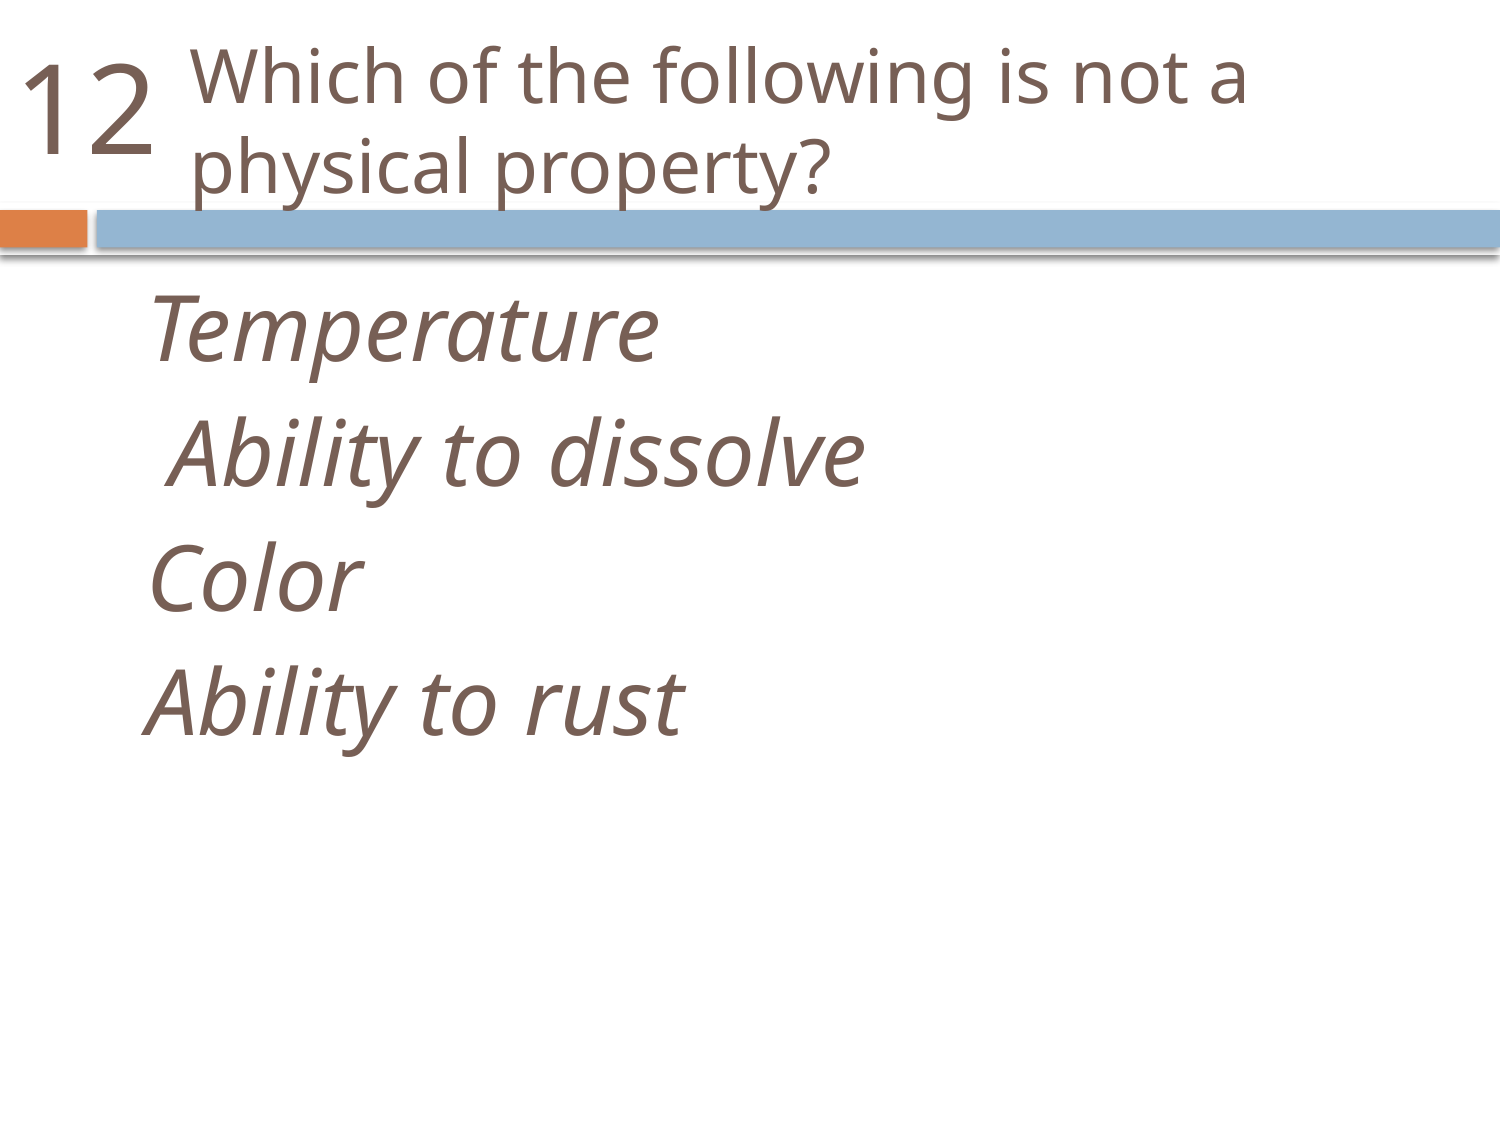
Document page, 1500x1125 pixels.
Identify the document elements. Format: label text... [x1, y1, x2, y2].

title Which of the following is not a physical property? [174, 37, 1500, 200]
text_box 12 [0, 22, 188, 187]
list Temperature Ability to dissolve Color Ability to rust [131, 262, 1469, 1000]
